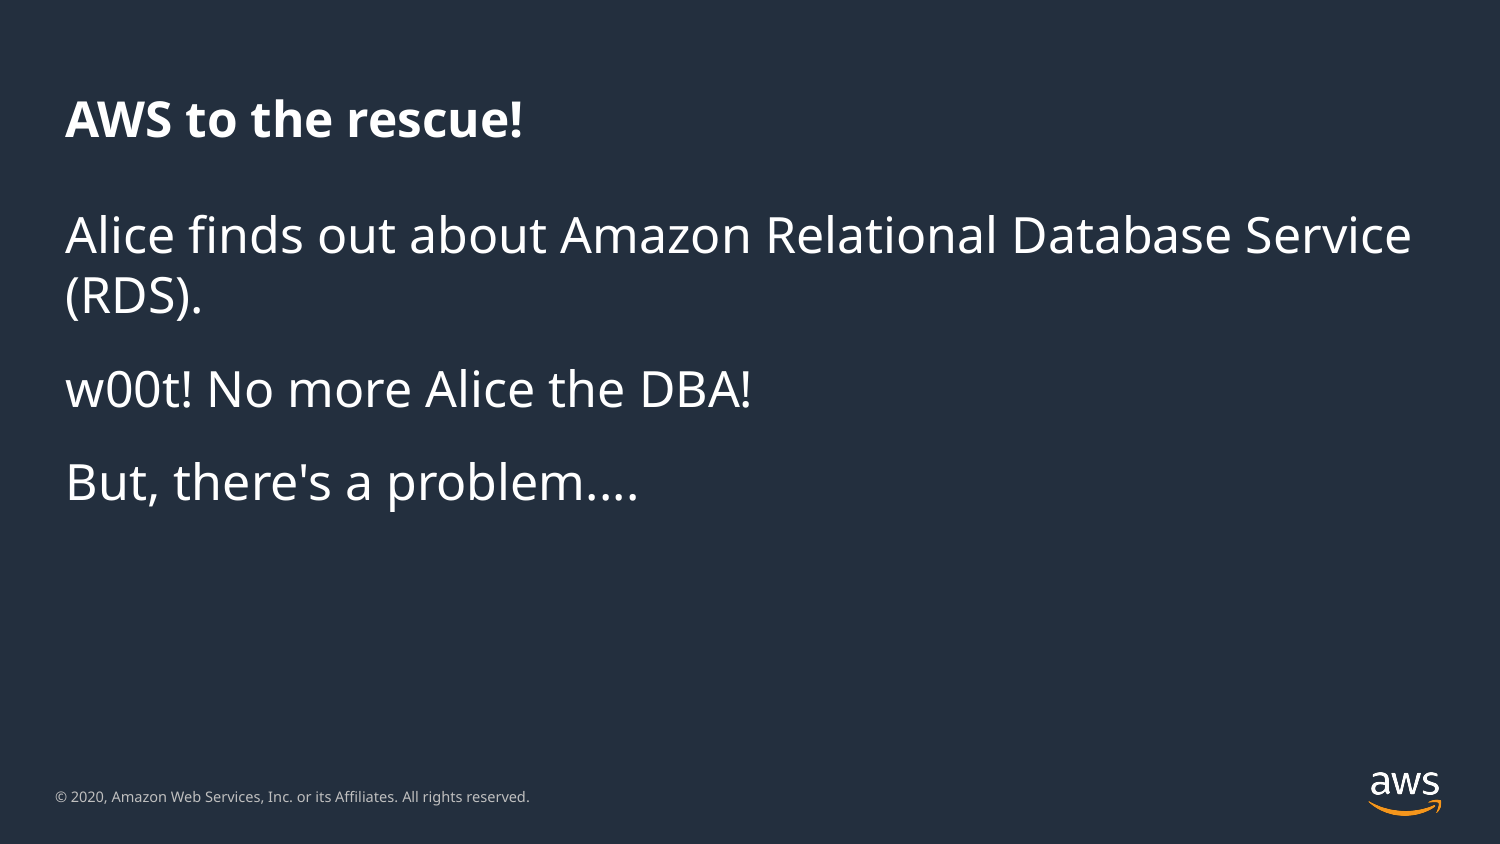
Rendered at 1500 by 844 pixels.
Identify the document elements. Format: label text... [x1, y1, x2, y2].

text_box AWS to the rescue! [51, 72, 1449, 167]
text_box Alice finds out about Amazon Relational Database Service (RDS). w00t! No more Alice the DBA! But, there's a problem.... [51, 189, 1449, 750]
